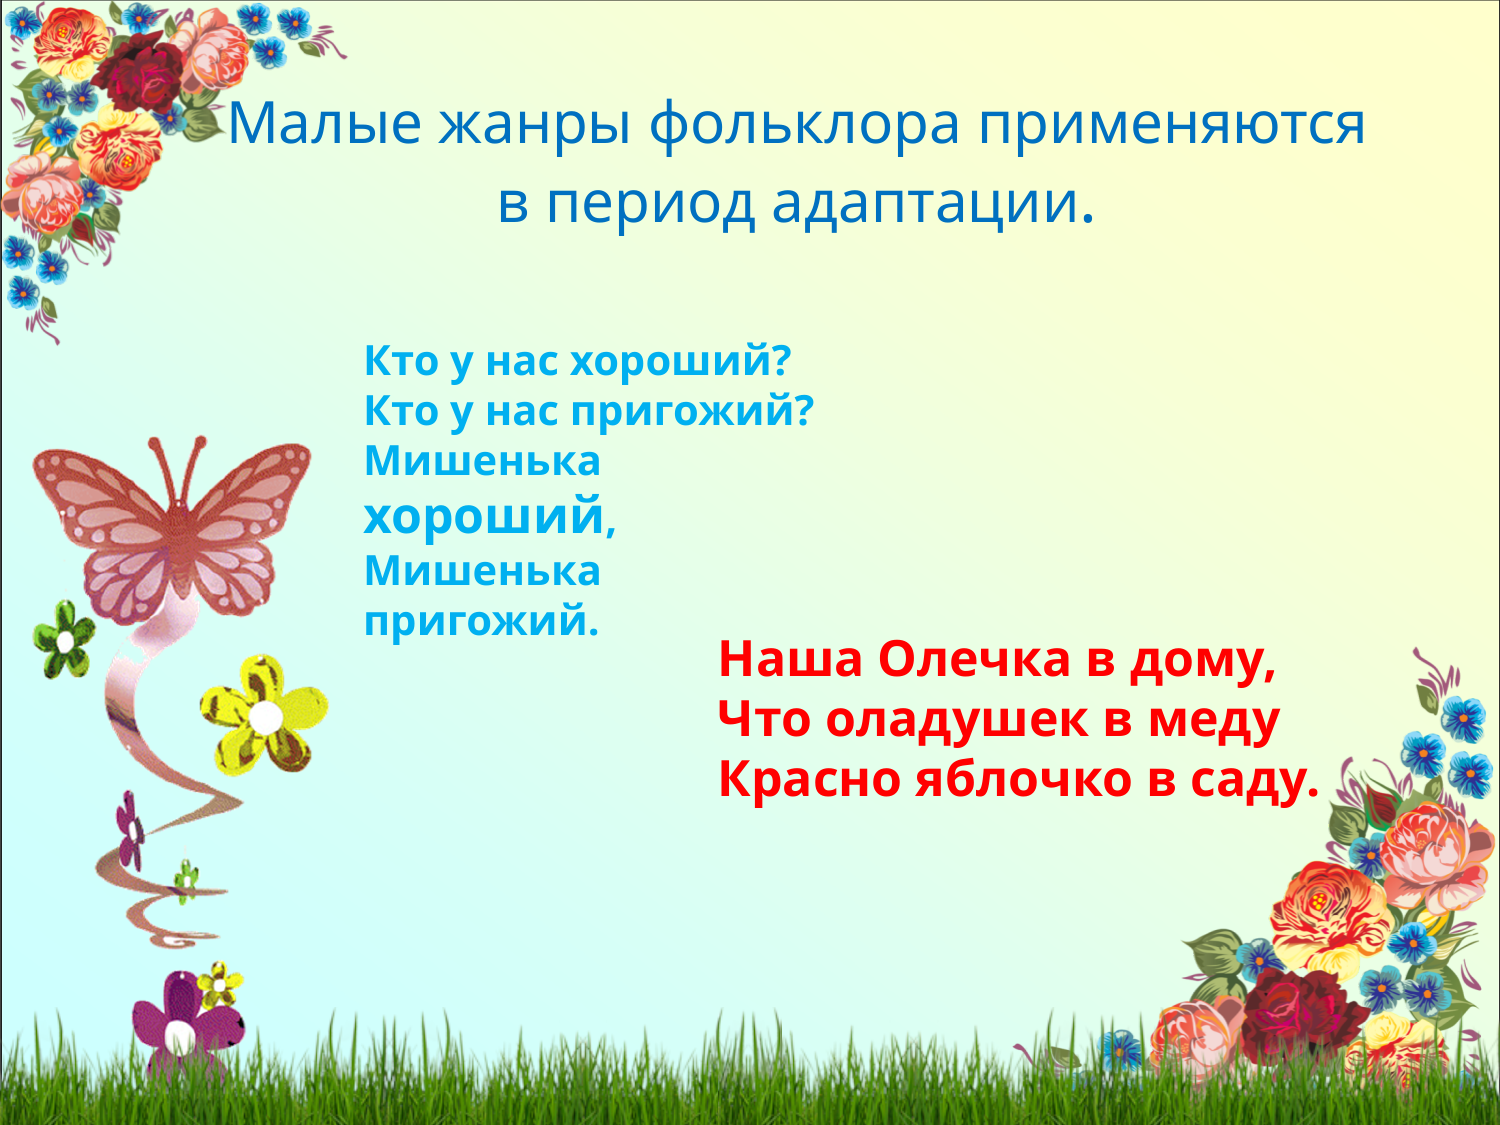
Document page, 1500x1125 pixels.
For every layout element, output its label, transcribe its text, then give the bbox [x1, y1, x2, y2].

text_box Наша Олечка в дому, Что оладушек в меду Красно яблочко в саду. [702, 574, 1468, 814]
text_box Кто у нас хороший? Кто у нас пригожий? Мишенька хороший, Мишенька пригожий. [348, 326, 857, 652]
text_box Малые жанры фольклора применяются в период адаптации. [194, 78, 1400, 243]
picture [0, 0, 1500, 1125]
